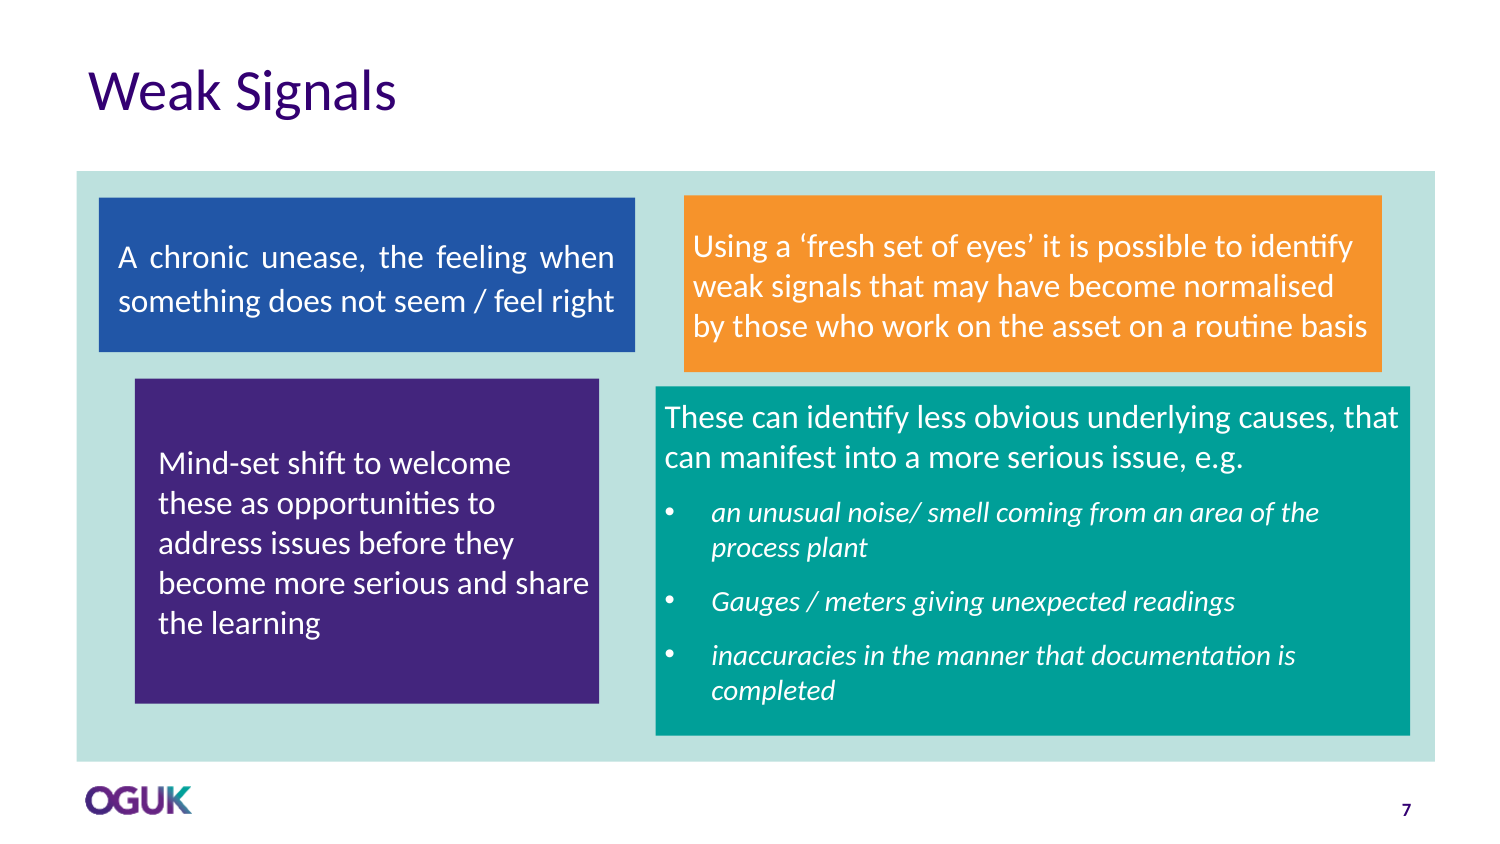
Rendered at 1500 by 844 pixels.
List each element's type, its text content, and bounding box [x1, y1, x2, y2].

text_box Using a ‘fresh set of eyes’ it is possible to identify weak signals that may have become normalised by those who work on the asset on a routine basis [683, 194, 1383, 373]
title Weak Signals [88, 38, 1412, 145]
slide_number 7 [1352, 800, 1412, 818]
text_box Mind-set shift to welcome these as opportunities to address issues before they become more serious and share the learning [134, 378, 600, 705]
text_box [76, 170, 1436, 763]
text_box These can identify less obvious underlying causes, that can manifest into a more serious issue, e.g. an unusual noise/ smell coming from an area of the process plant Gauges / meters giving unexpected readings inaccuracies in the manner that documentation is completed [655, 385, 1411, 737]
picture [76, 778, 200, 822]
text_box A chronic unease, the feeling when something does not seem / feel right [98, 197, 636, 353]
